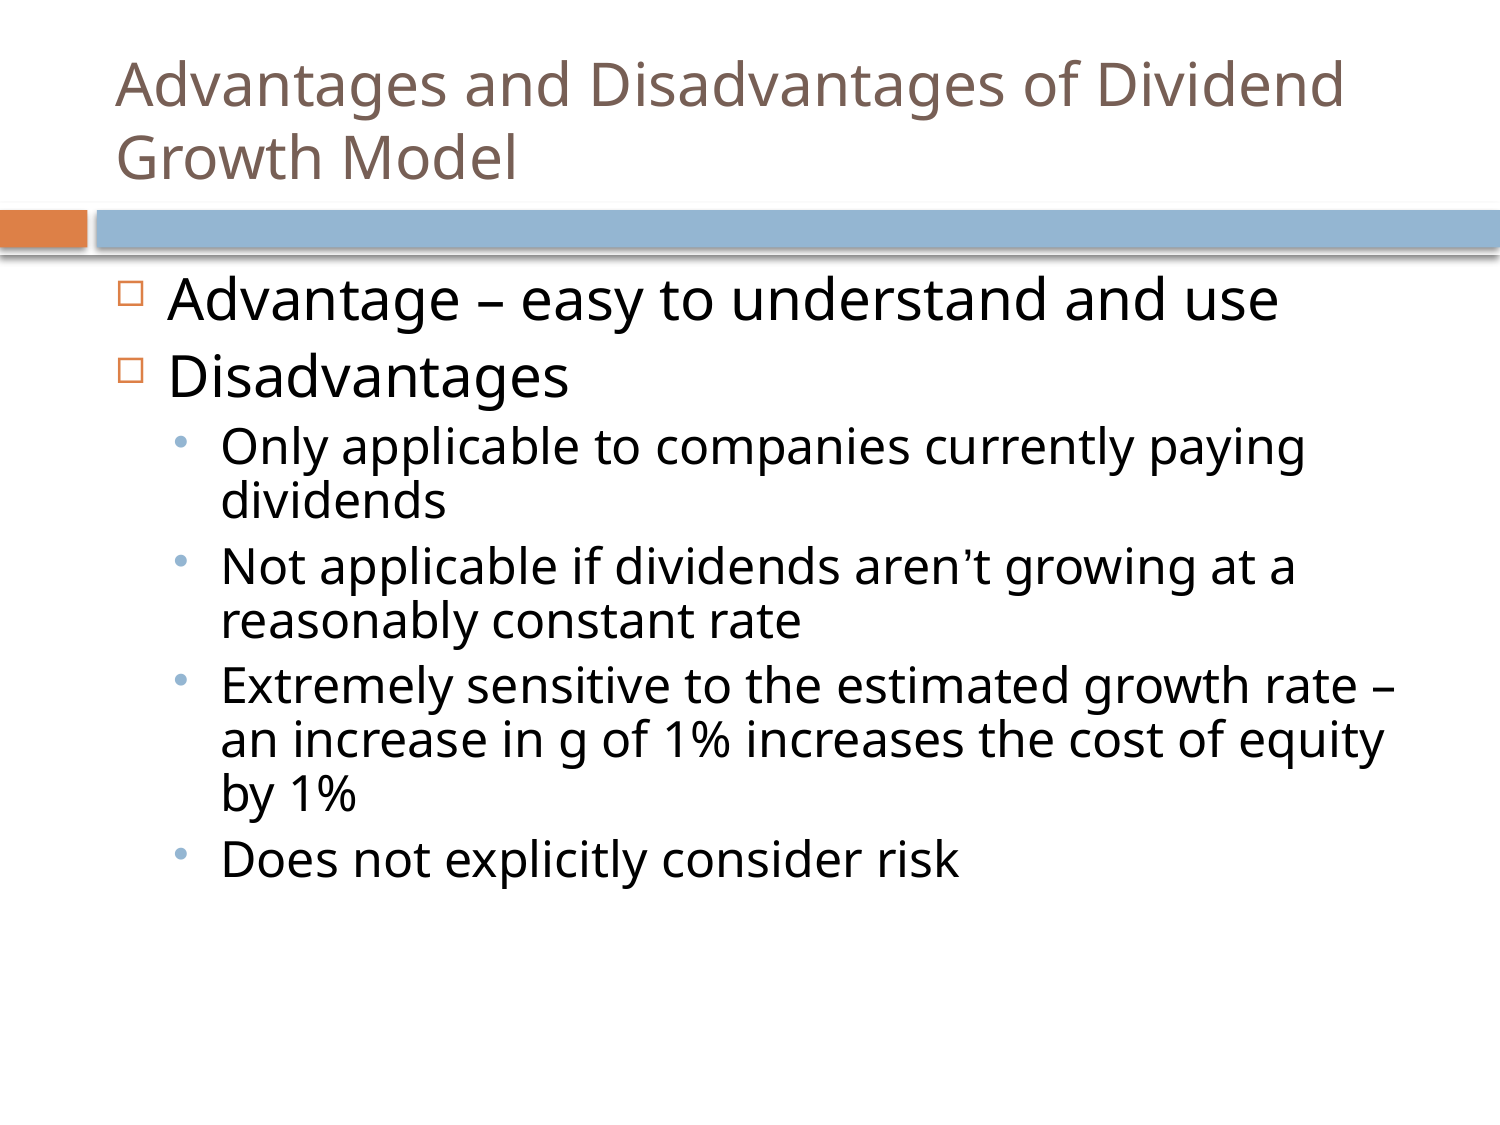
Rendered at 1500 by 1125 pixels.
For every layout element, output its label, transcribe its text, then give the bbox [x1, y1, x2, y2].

list Advantage – easy to understand and use Disadvantages Only applicable to companies currently paying dividends Not applicable if dividends aren’t growing at a reasonably constant rate Extremely sensitive to the estimated growth rate – an increase in g of 1% increases the cost of equity by 1% Does not explicitly consider risk [100, 262, 1438, 1000]
title Advantages and Disadvantages of Dividend Growth Model [100, 37, 1438, 200]
